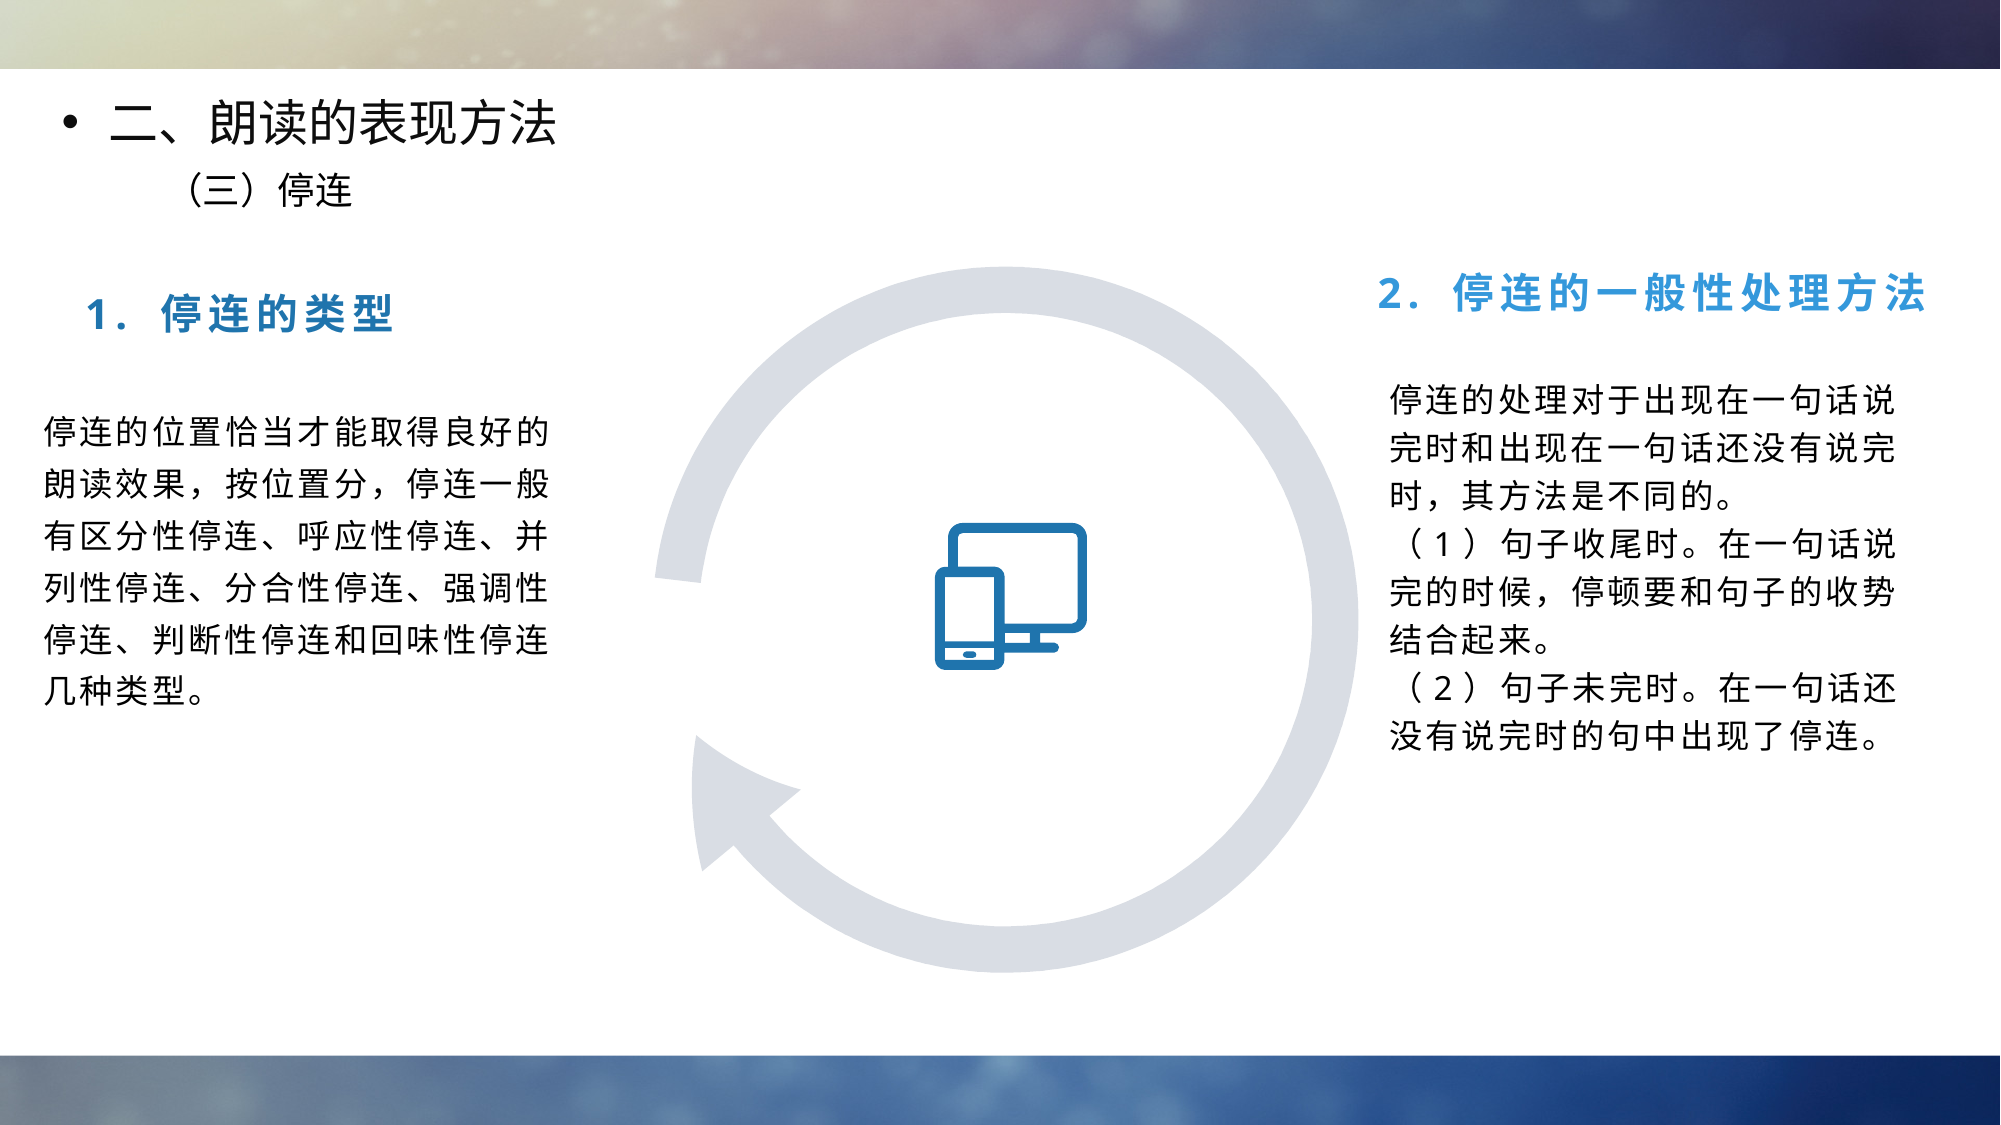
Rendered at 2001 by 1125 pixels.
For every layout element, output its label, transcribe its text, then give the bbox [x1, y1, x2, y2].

text_box [934, 522, 1087, 670]
text_box 停连的处理对于出现在一句话说完时和出现在一句话还没有说完时，其方法是不同的。 （1）句子收尾时。在一句话说完的时候，停顿要和句子的收势结合起来。 （2）句子未完时。在一句话还没有说完时的句中出现了停连。 [1374, 363, 1918, 781]
text_box 二、朗读的表现方法 [46, 84, 669, 160]
text_box 2. 停连的一般性处理方法 [1362, 245, 1966, 325]
picture [0, 0, 2000, 69]
text_box 1. 停连的类型 [70, 266, 499, 346]
text_box [654, 266, 1359, 973]
picture [0, 1056, 2000, 1125]
text_box 停连的位置恰当才能取得良好的朗读效果，按位置分，停连一般有区分性停连、呼应性停连、并列性停连、分合性停连、强调性停连、判断性停连和回味性停连几种类型。 [28, 391, 597, 747]
text_box （三）停连 [150, 159, 368, 220]
